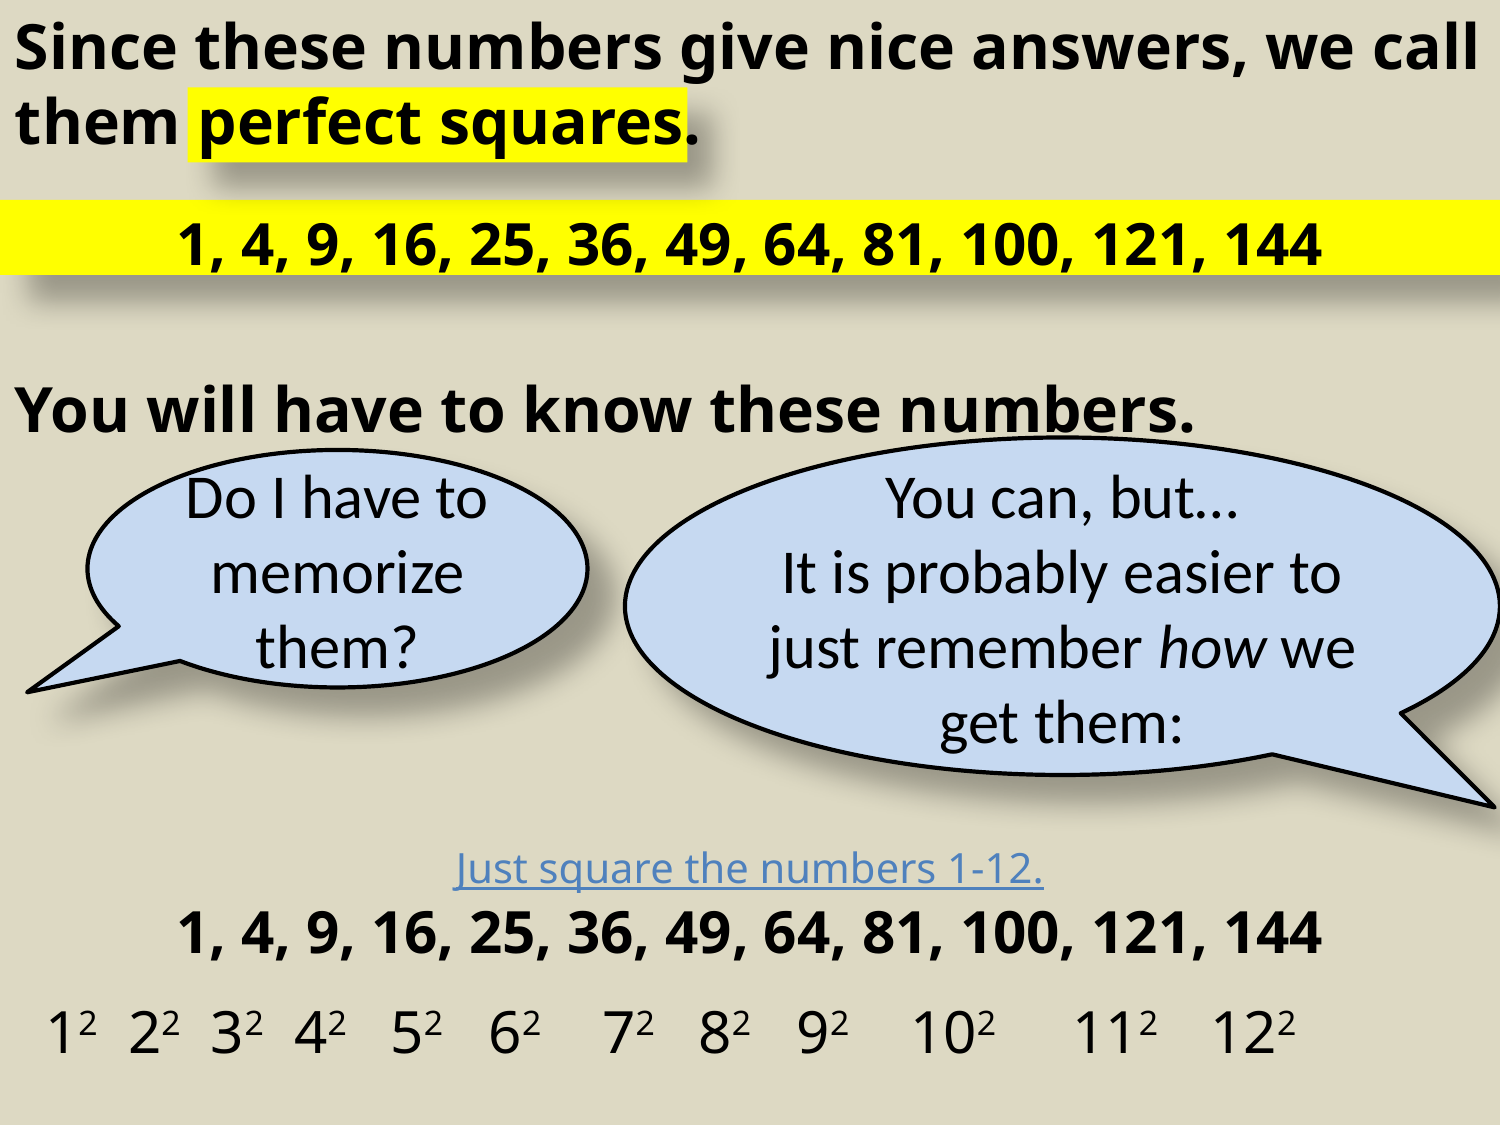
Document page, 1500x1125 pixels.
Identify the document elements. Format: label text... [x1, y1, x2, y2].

text_box You will have to know these numbers. [0, 362, 1500, 453]
text_box Just square the numbers 1-12. [0, 834, 1500, 900]
text_box Do I have to memorize them? [25, 447, 590, 695]
text_box 1, 4, 9, 16, 25, 36, 49, 64, 81, 100, 121, 144 [0, 900, 1500, 973]
text_box Since these numbers give nice answers, we call them perfect squares. [0, 0, 1500, 165]
text_box 1, 4, 9, 16, 25, 36, 49, 64, 81, 100, 121, 144 [0, 200, 1500, 285]
text_box You can, but… It is probably easier to just remember how we get them: [622, 435, 1500, 810]
text_box 12 22 32 42 52 62 72 82 92 102 112 122 [0, 987, 1500, 1073]
